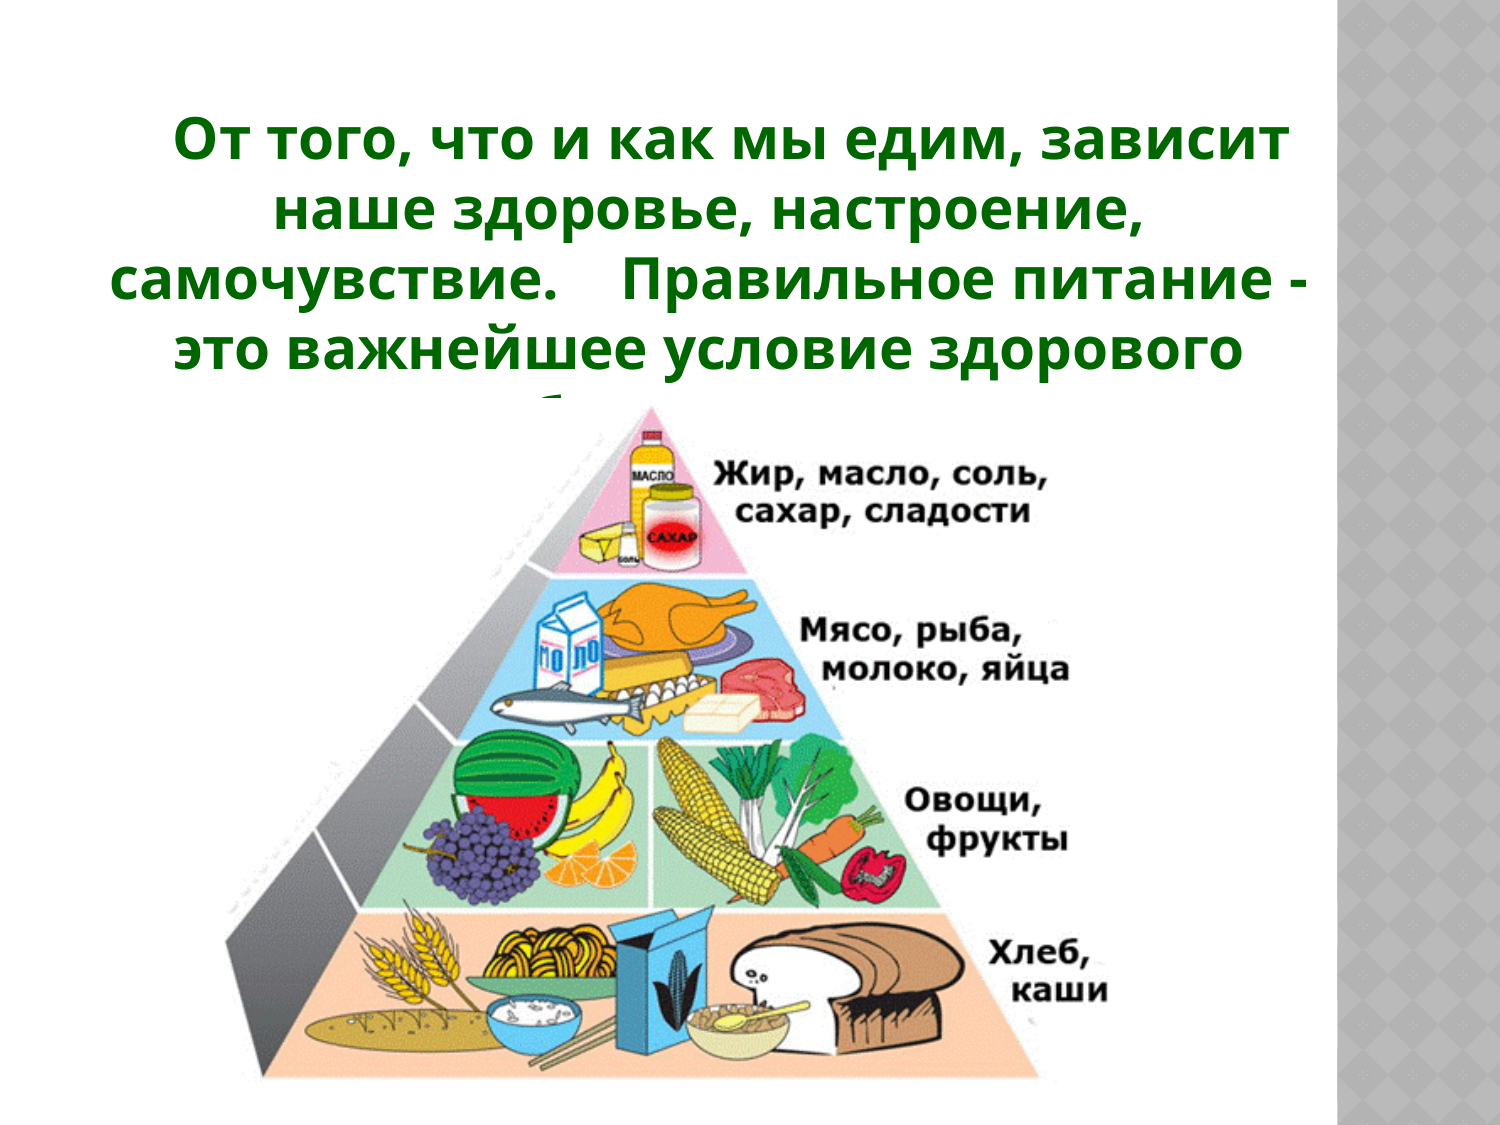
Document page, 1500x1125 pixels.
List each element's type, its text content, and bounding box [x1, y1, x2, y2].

text_box От того, что и как мы едим, зависит наше здоровье, настроение, самочувствие. Правильное питание - это важнейшее условие здорового образа жизни [70, 93, 1348, 459]
picture [222, 398, 1114, 1091]
